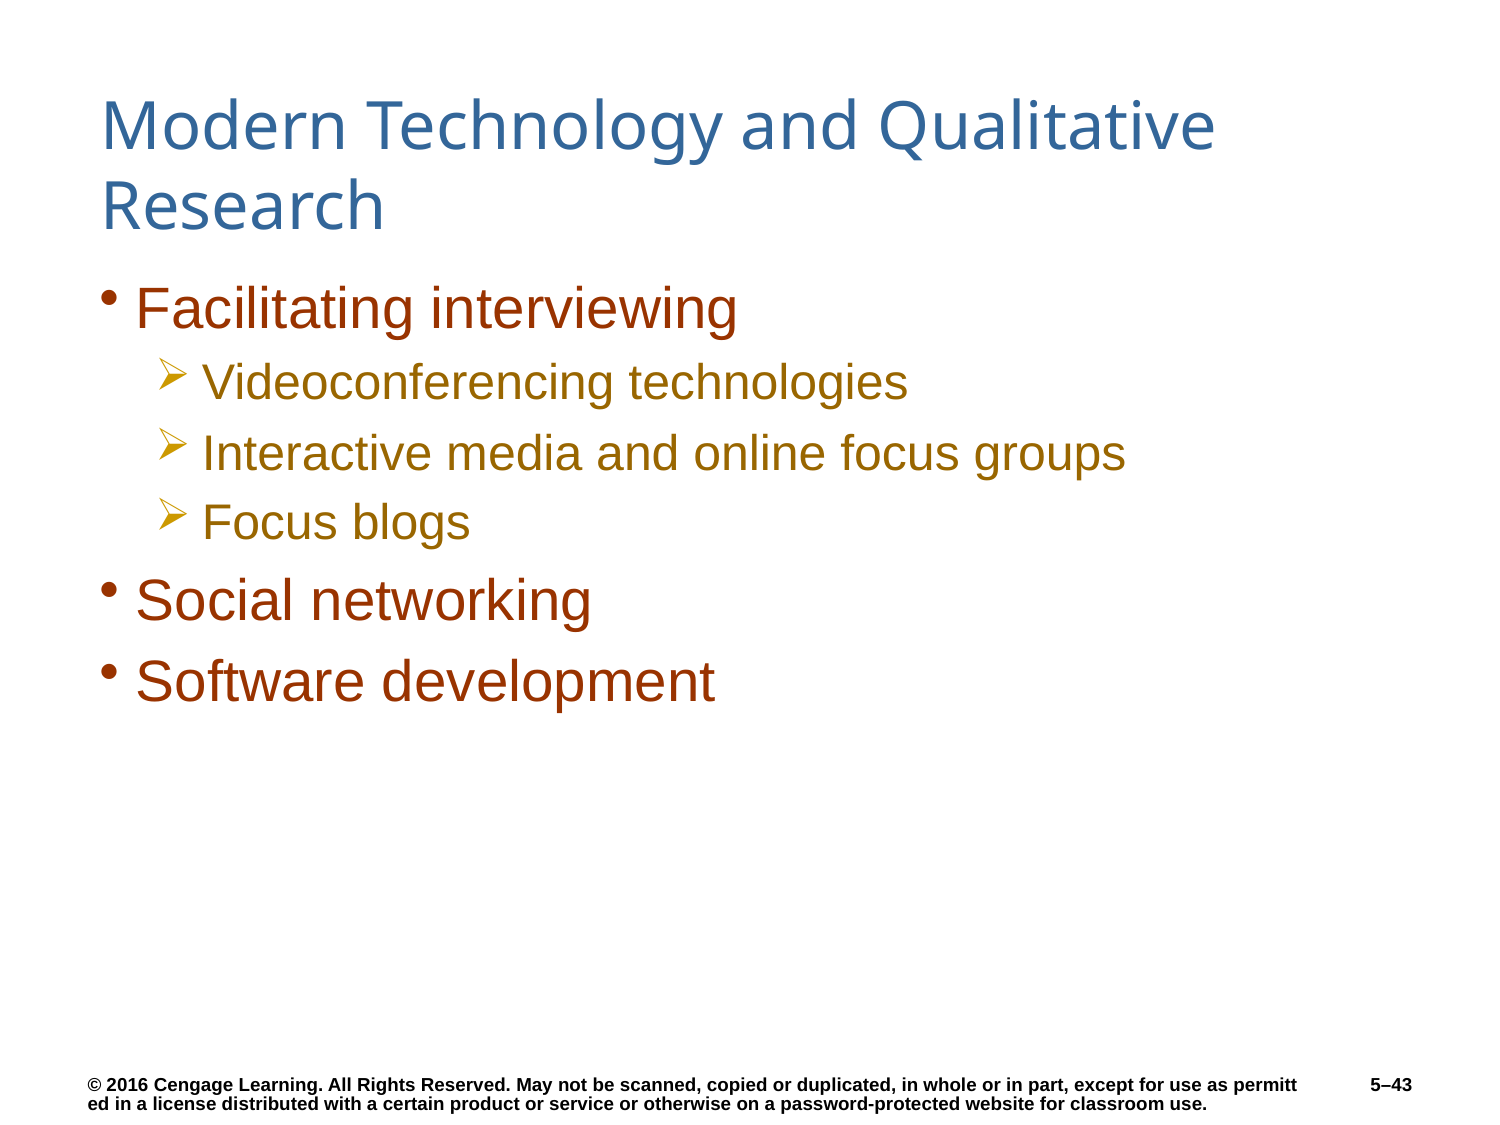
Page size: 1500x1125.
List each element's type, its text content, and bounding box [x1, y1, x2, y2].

list Facilitating interviewing Videoconferencing technologies Interactive media and online focus groups Focus blogs Social networking Software development [84, 262, 1414, 1013]
footer © 2016 Cengage Learning. All Rights Reserved. May not be scanned, copied or duplicated, in whole or in part, except for use as permitted in a license distributed with a certain product or service or otherwise on a password-protected website for classroom use. [87, 1057, 1050, 1103]
title Modern Technology and Qualitative Research [85, 75, 1411, 171]
slide_number 5–43 [1050, 1042, 1413, 1103]
